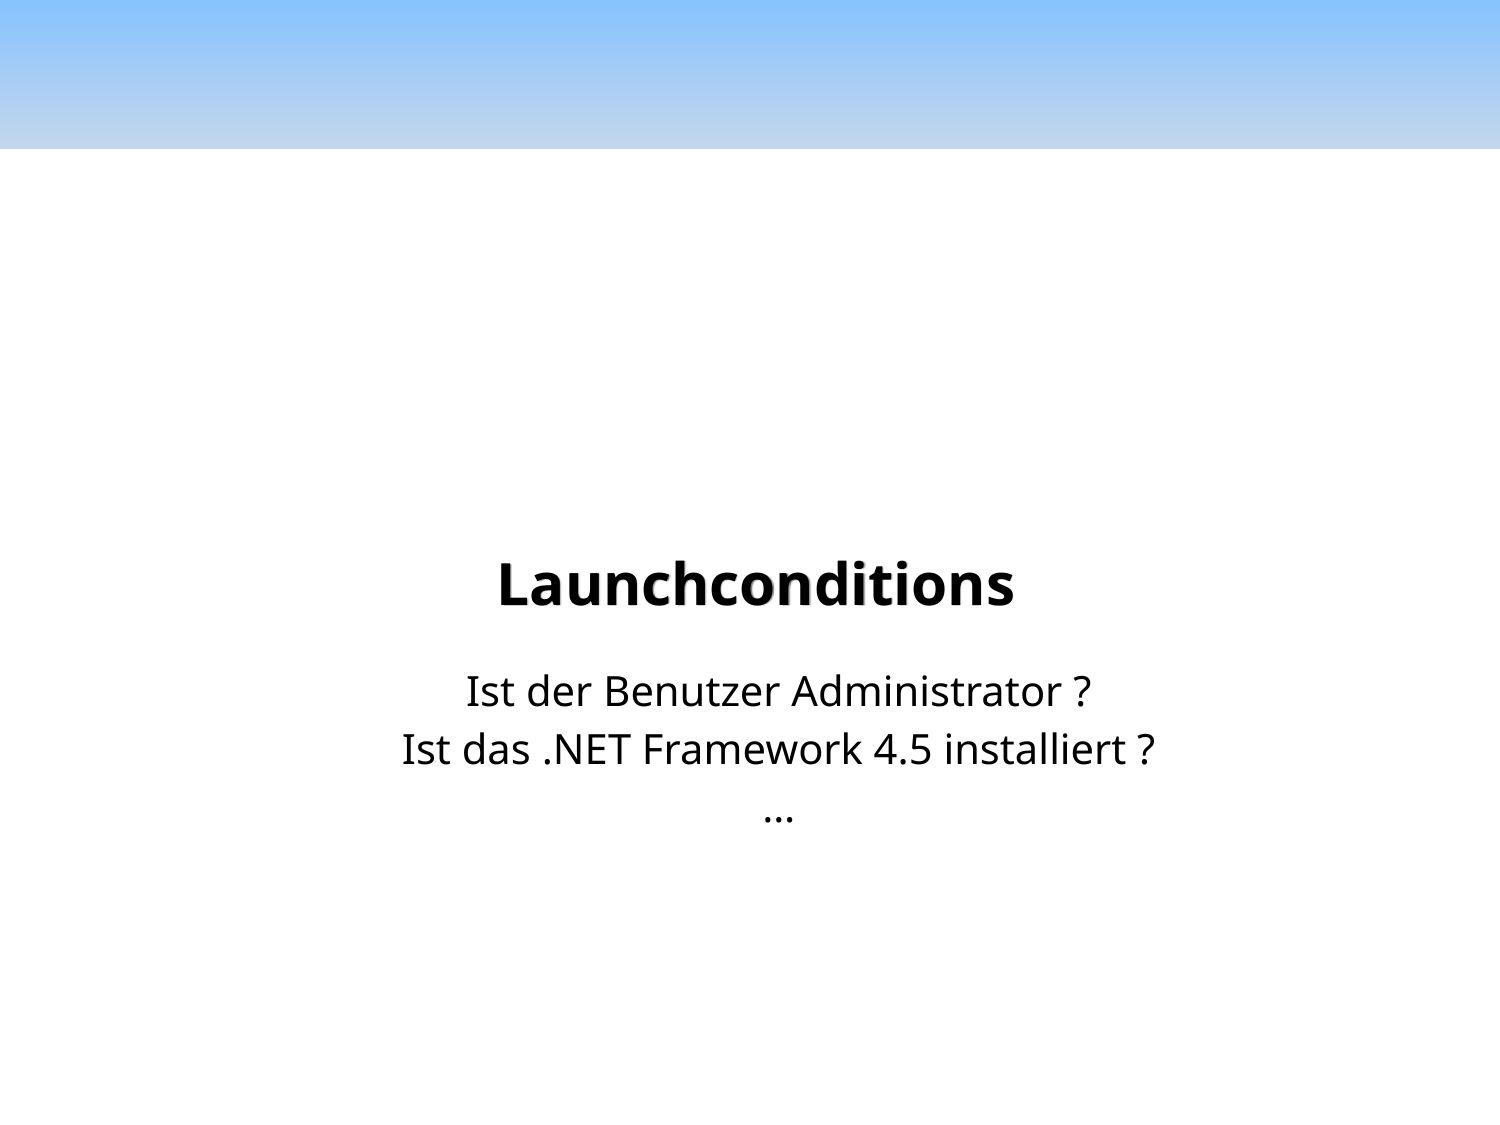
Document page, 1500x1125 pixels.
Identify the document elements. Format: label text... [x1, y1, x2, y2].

text_box Ist der Benutzer Administrator ? Ist das .NET Framework 4.5 installiert ? … [253, 656, 1304, 904]
title Launchconditions [118, 538, 1394, 658]
